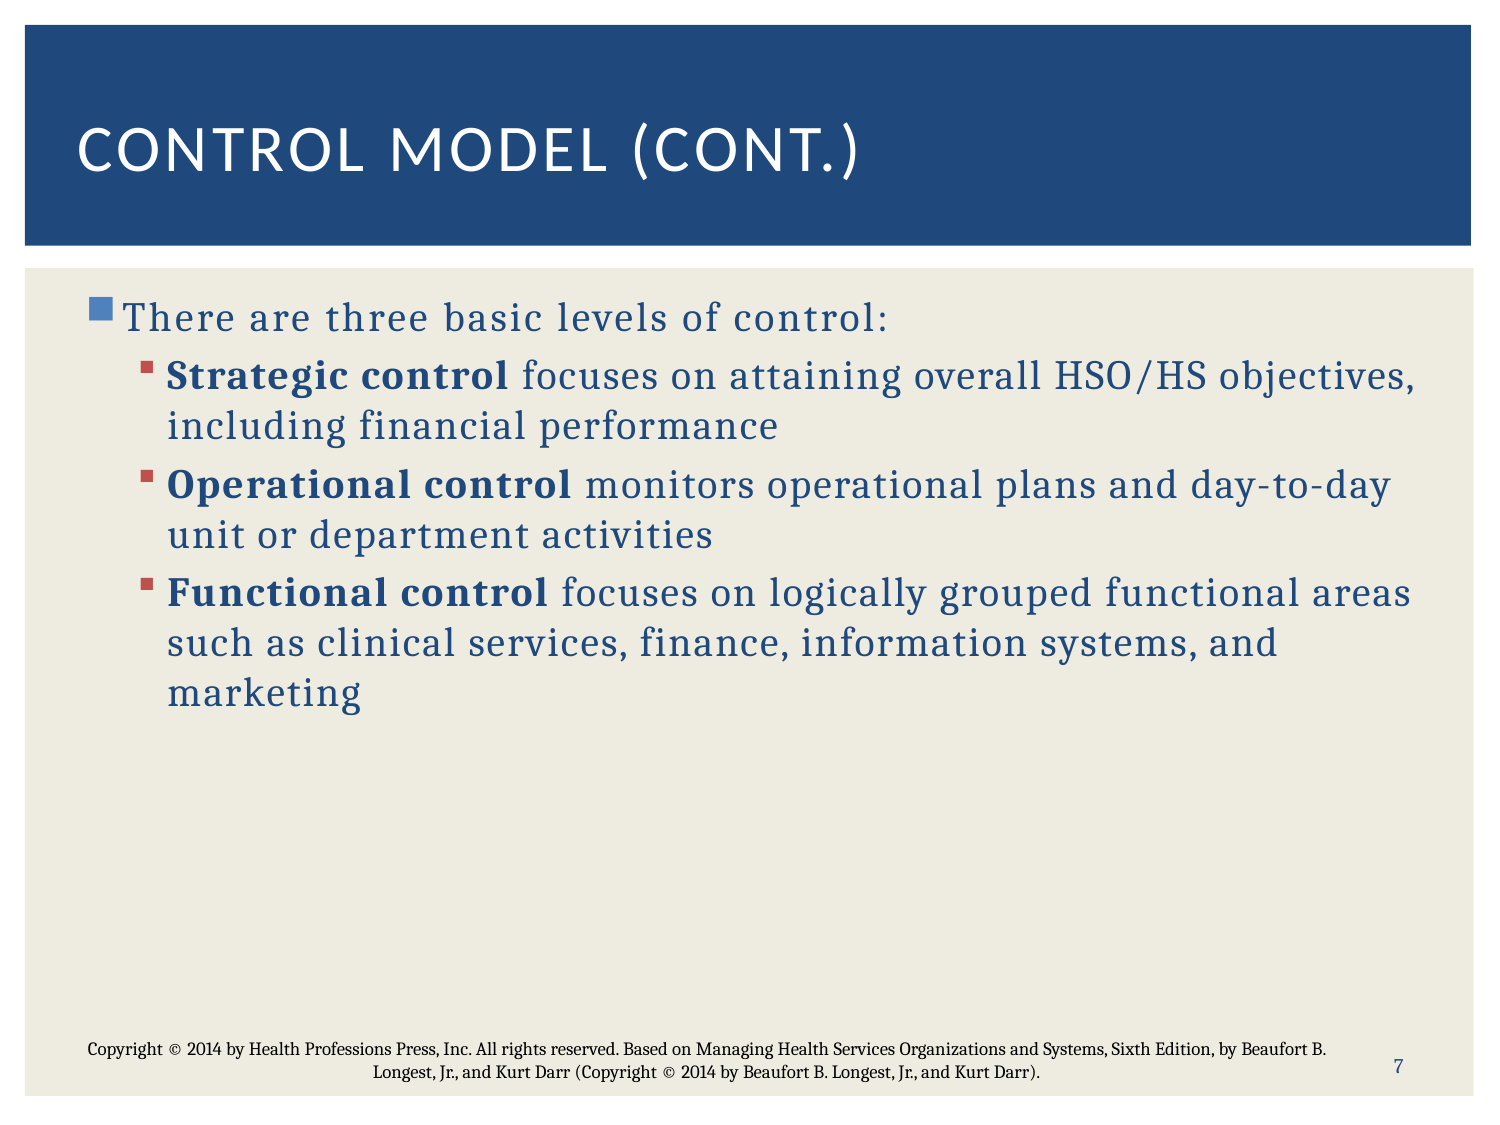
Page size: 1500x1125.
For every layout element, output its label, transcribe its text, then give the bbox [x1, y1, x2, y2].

list There are three basic levels of control: Strategic control focuses on attaining overall HSO/HS objectives, including financial performance Operational control monitors operational plans and day-to-day unit or department activities Functional control focuses on logically grouped functional areas such as clinical services, finance, information systems, and marketing [62, 281, 1442, 1005]
slide_number 7 [1349, 1041, 1448, 1089]
title Control Model (Cont.) [62, 58, 1438, 232]
